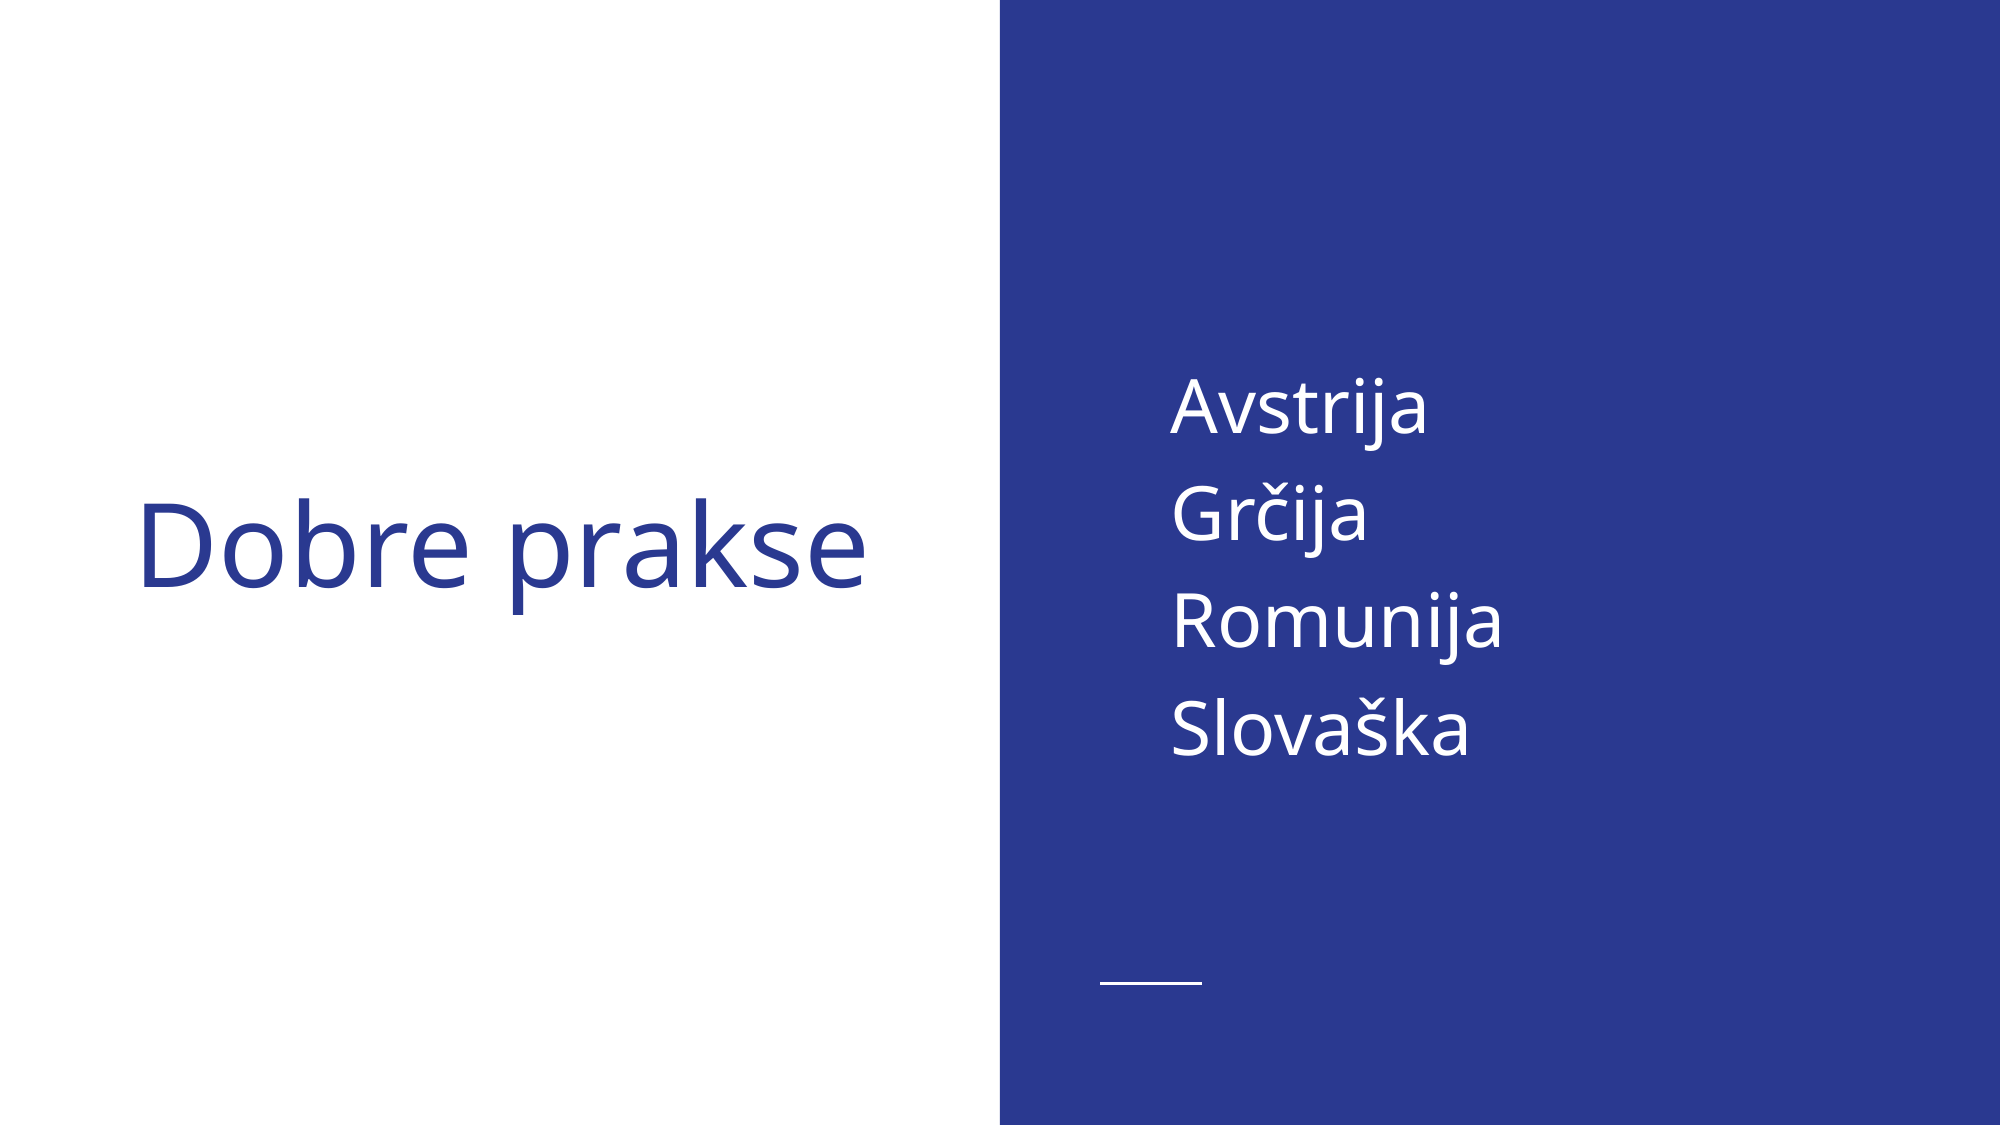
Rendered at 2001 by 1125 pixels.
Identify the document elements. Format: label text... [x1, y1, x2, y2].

list Avstrija Grčija Romunija Slovaška [1080, 158, 1920, 967]
title Dobre prakse [59, 287, 945, 630]
